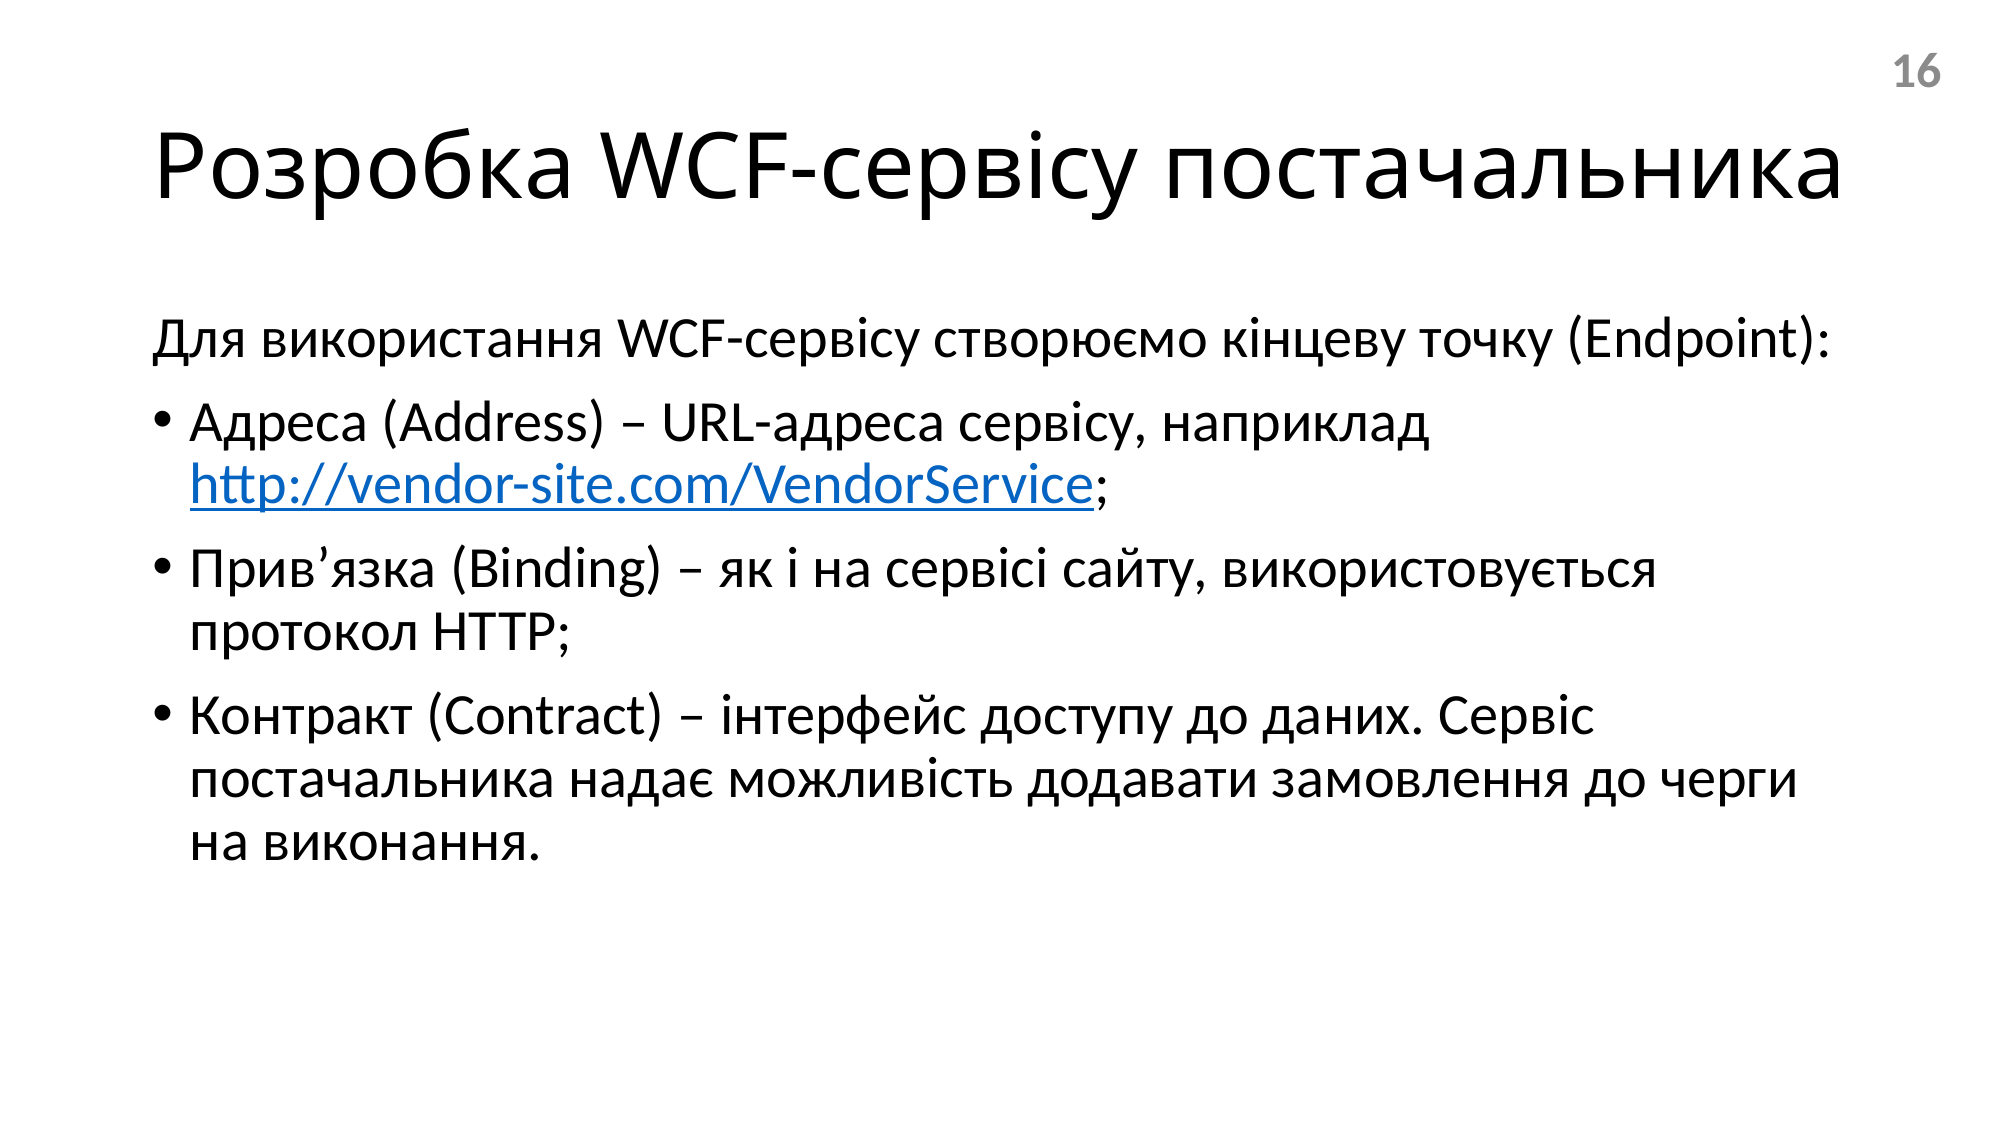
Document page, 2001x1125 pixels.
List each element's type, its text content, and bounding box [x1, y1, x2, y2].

title Розробка WCF-сервісу постачальника [137, 59, 1863, 278]
list Для використання WCF-сервісу створюємо кінцеву точку (Endpoint): Адреса (Address) – URL-адреса сервісу, наприклад http://vendor-site.com/VendorService; Прив’язка (Binding) – як і на сервісі сайту, використовується протокол HTTP; Контракт (Contract) – інтерфейс доступу до даних. Сервіс постачальника надає можливість додавати замовлення до черги на виконання. [137, 299, 1863, 1014]
slide_number 16 [1506, 37, 1957, 98]
